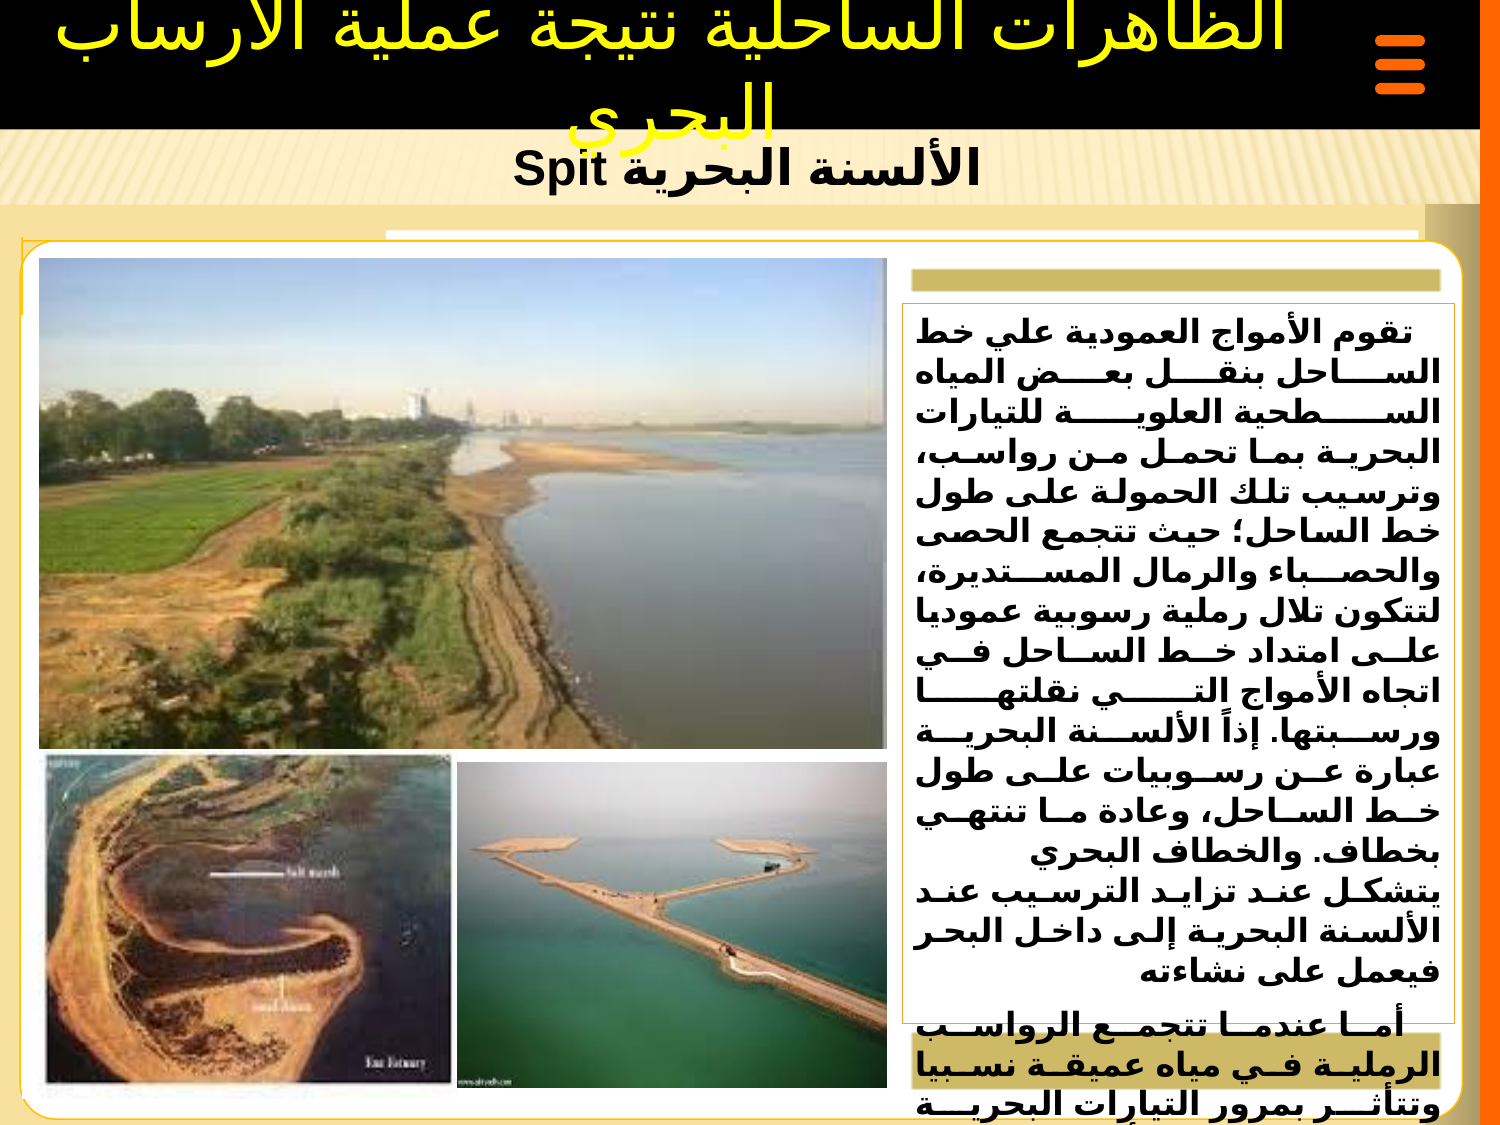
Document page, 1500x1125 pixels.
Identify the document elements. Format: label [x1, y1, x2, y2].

picture [901, 258, 1455, 1103]
text_box [0, 0, 1500, 1125]
picture [38, 258, 888, 750]
picture [22, 748, 887, 1100]
